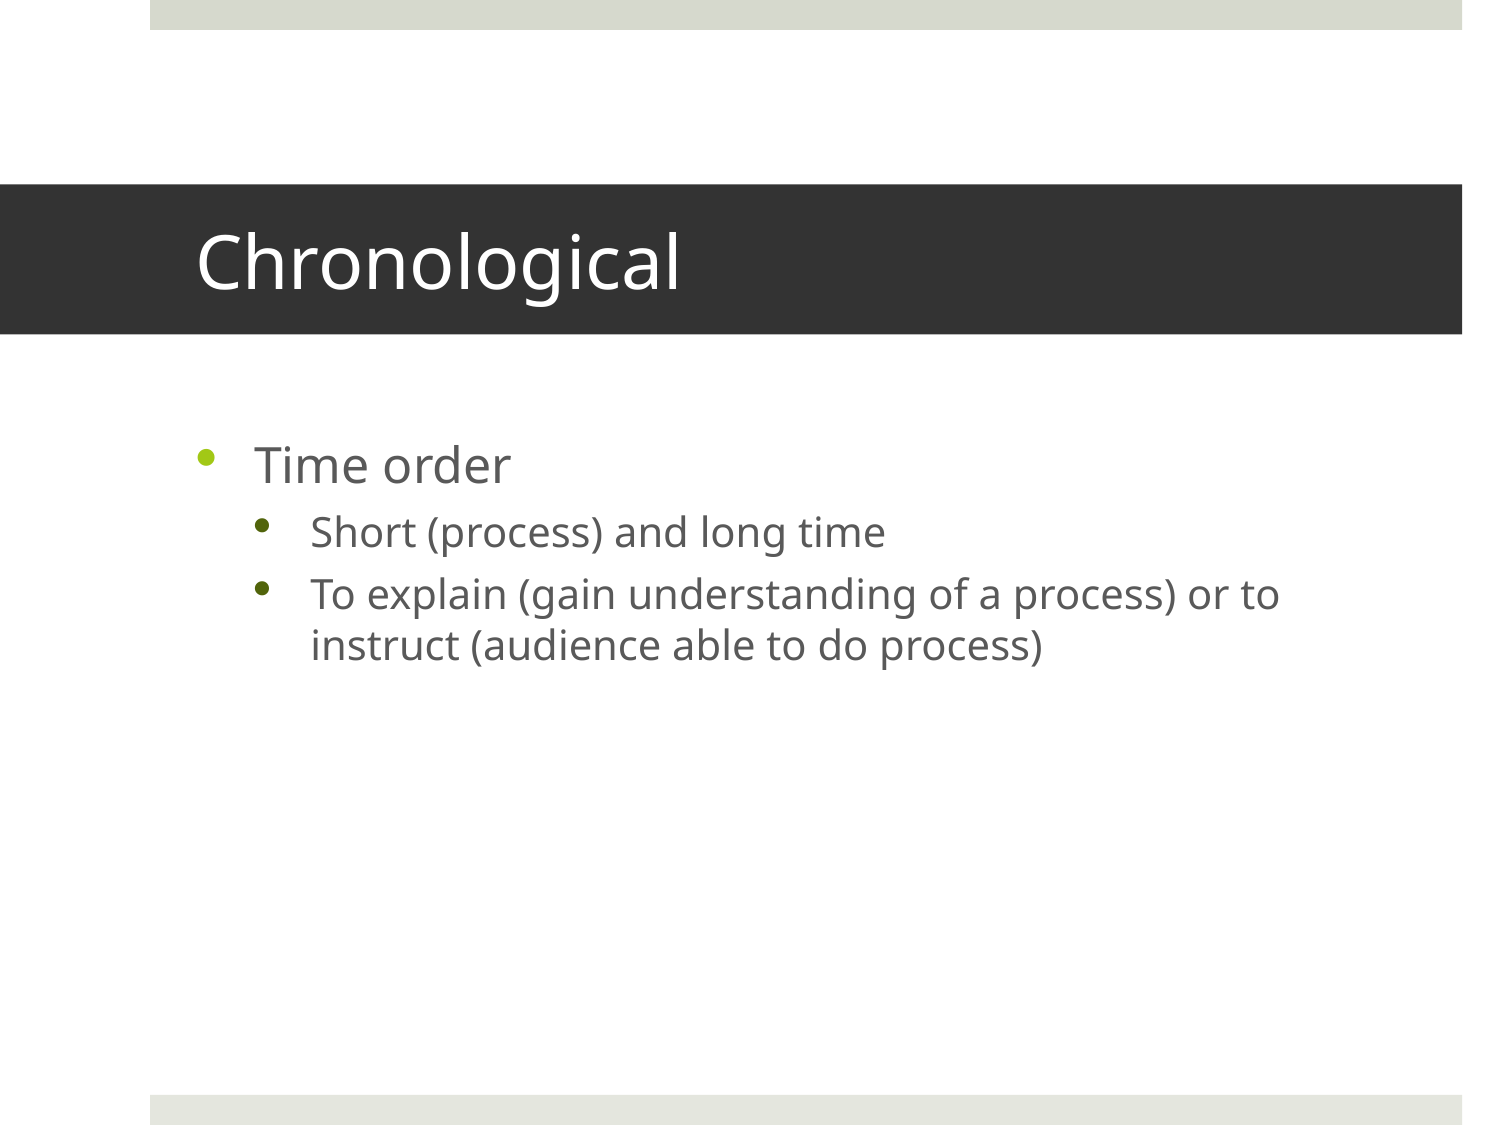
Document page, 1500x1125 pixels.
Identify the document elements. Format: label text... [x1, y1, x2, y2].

list Time order Short (process) and long time To explain (gain understanding of a process) or to instruct (audience able to do process) [182, 425, 1432, 1028]
title Chronological [0, 184, 1463, 335]
